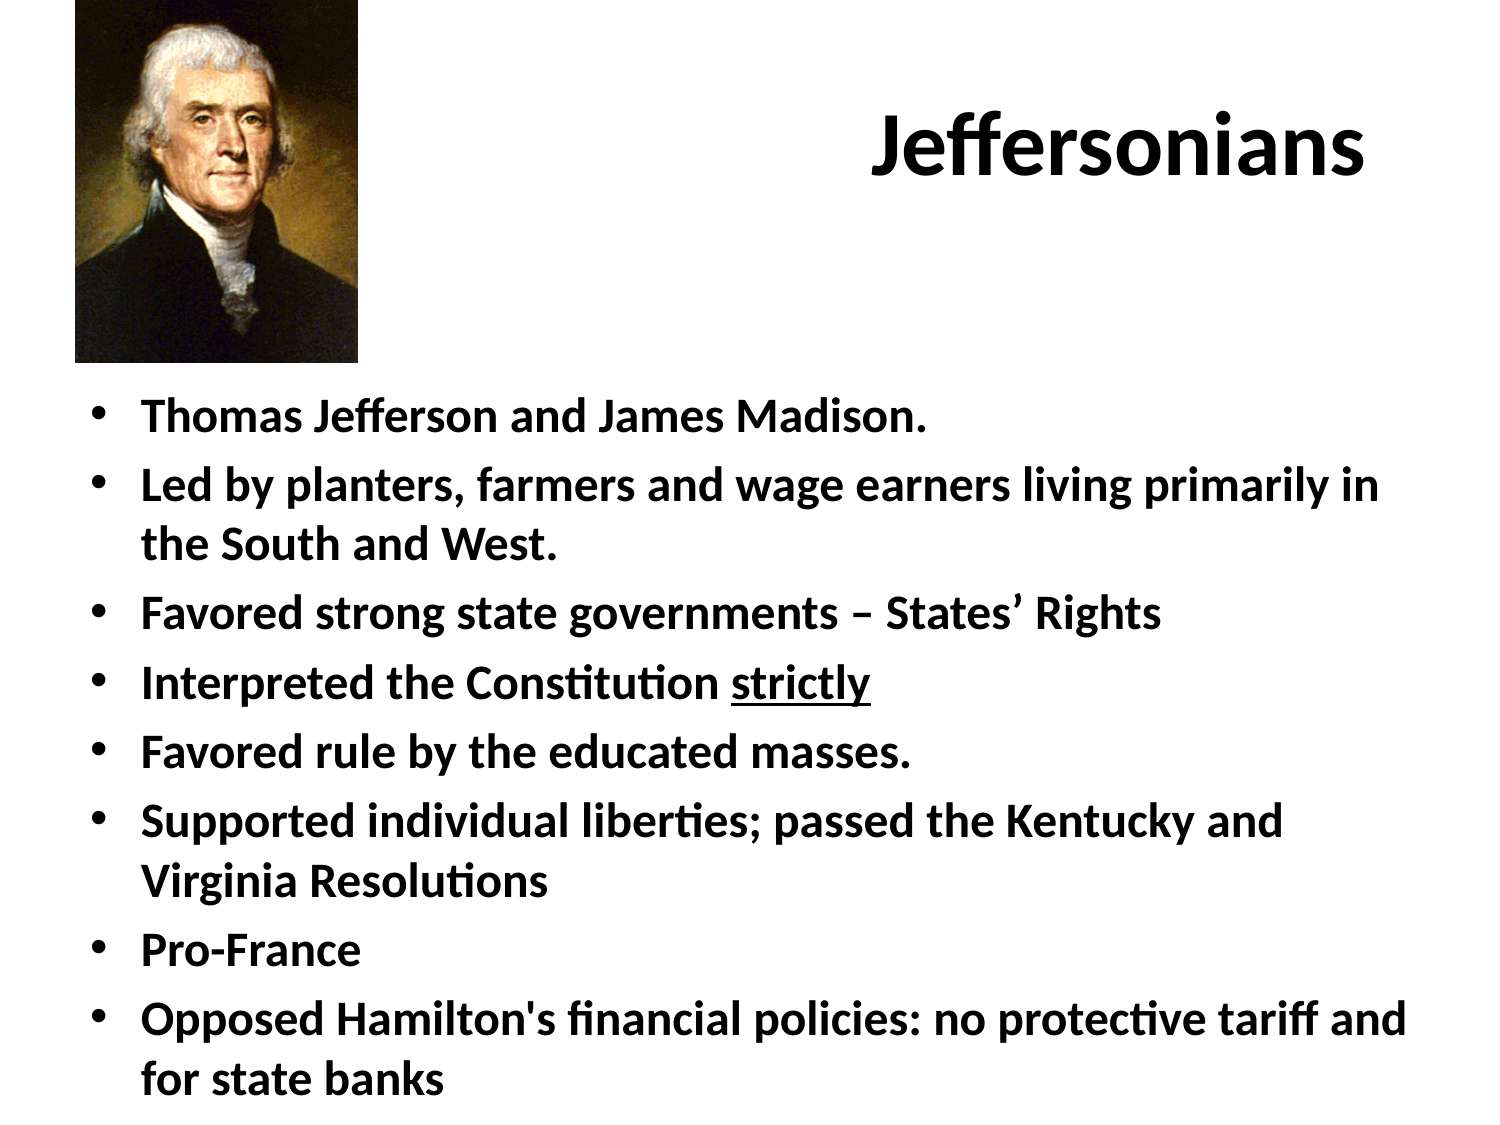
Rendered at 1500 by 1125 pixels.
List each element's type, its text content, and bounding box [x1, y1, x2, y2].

title Jeffersonians [812, 45, 1425, 233]
picture [74, 0, 358, 363]
list Thomas Jefferson and James Madison. Led by planters, farmers and wage earners living primarily in the South and West. Favored strong state governments – States’ Rights Interpreted the Constitution strictly Favored rule by the educated masses. Supported individual liberties; passed the Kentucky and Virginia Resolutions Pro-France Opposed Hamilton's financial policies: no protective tariff and for state banks [75, 375, 1425, 1113]
